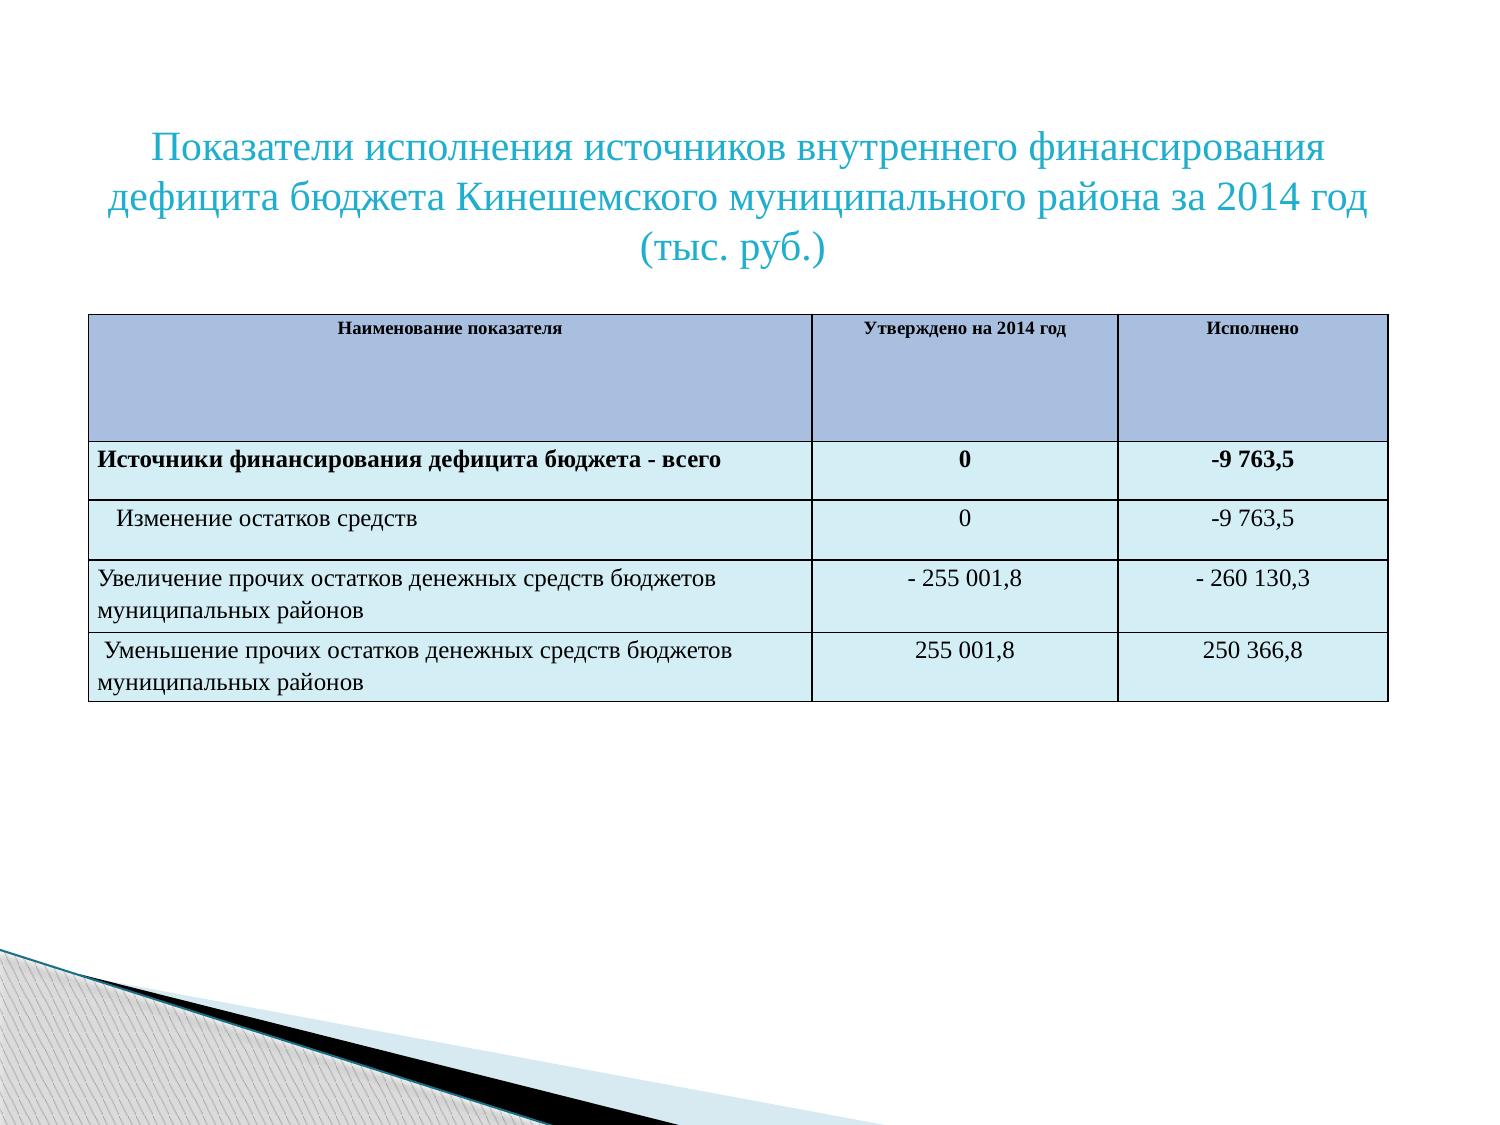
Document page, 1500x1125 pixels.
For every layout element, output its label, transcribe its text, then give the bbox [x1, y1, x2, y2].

table_cell 255 001,8 [813, 633, 1117, 701]
table_cell 250 366,8 [1119, 633, 1387, 701]
table_cell -9 763,5 [1119, 442, 1387, 499]
table_cell - 255 001,8 [813, 561, 1117, 632]
table_header Исполнено [1119, 315, 1387, 441]
text_box Показатели исполнения источников внутреннего финансирования дефицита бюджета Кинешемского муниципального района за 2014 год (тыс. руб.) [64, 66, 1412, 277]
table_header Наименование показателя [89, 315, 811, 441]
table_cell Изменение остатков средств [89, 501, 811, 559]
table_cell - 260 130,3 [1119, 561, 1387, 632]
table_cell 0 [813, 501, 1117, 559]
table_cell -9 763,5 [1119, 501, 1387, 559]
table_cell 0 [813, 442, 1117, 499]
table_cell Увеличение прочих остатков денежных средств бюджетов муниципальных районов [89, 561, 811, 632]
table_cell Уменьшение прочих остатков денежных средств бюджетов муниципальных районов [89, 633, 811, 701]
table_cell Источники финансирования дефицита бюджета - всего [89, 442, 811, 499]
table_header Утверждено на 2014 год [813, 315, 1117, 441]
